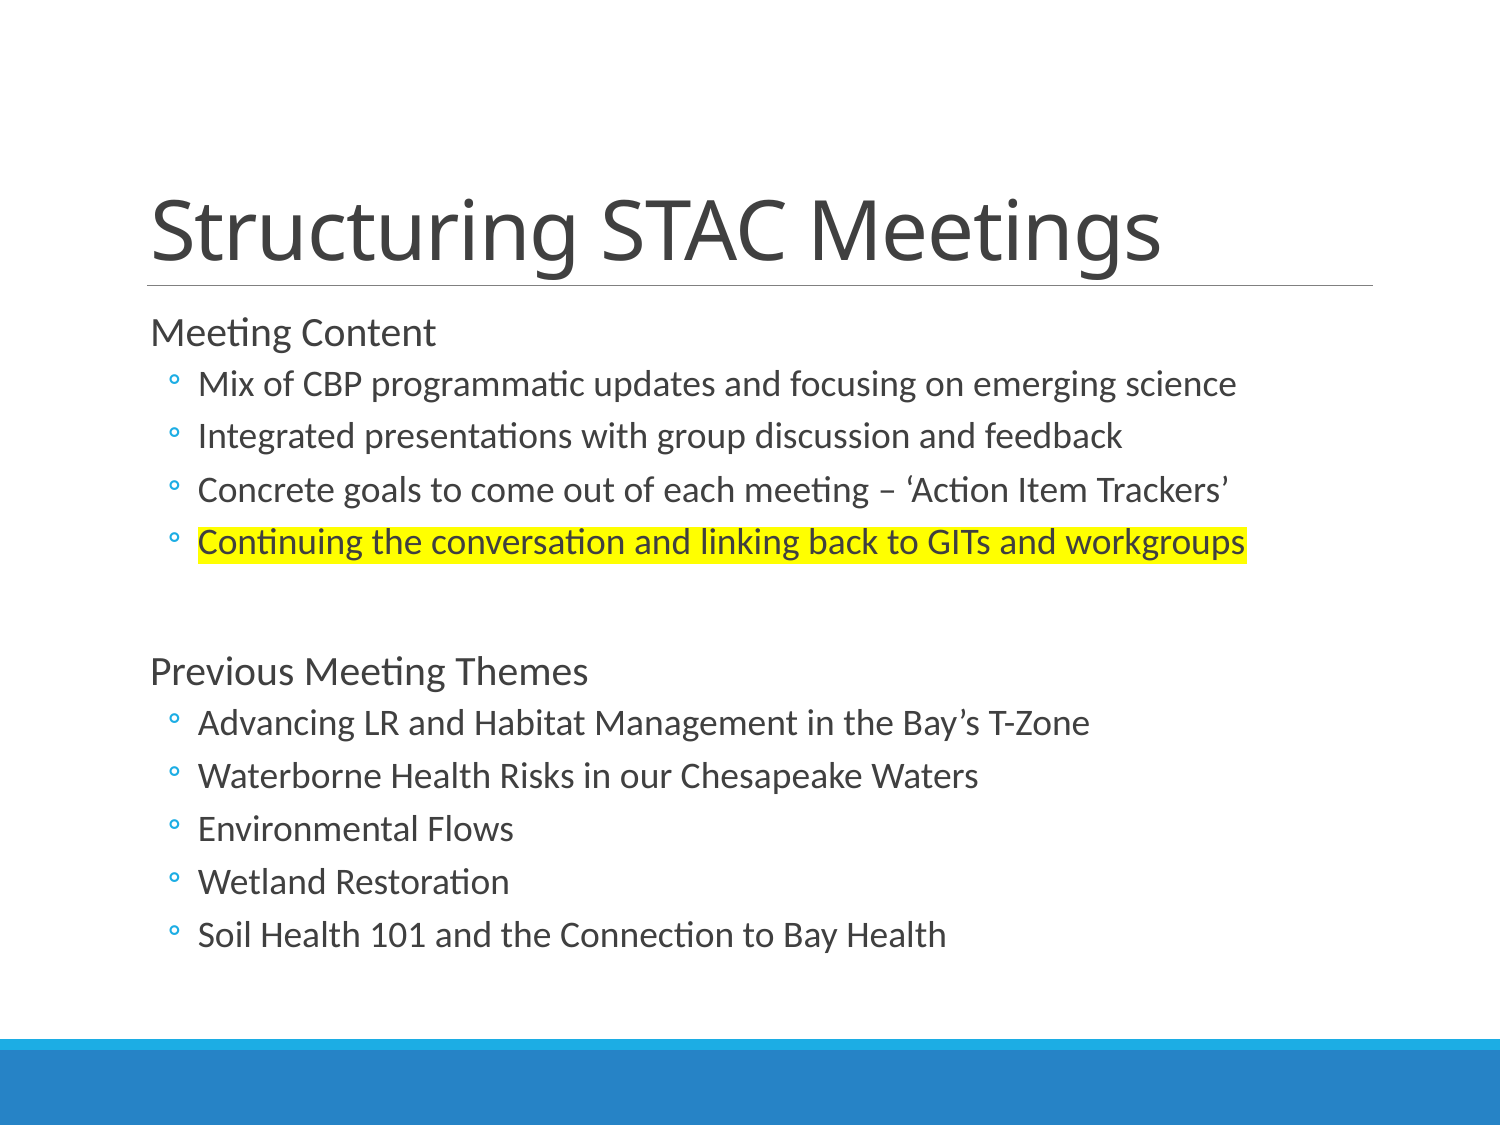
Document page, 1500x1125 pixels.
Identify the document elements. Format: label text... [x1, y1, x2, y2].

title Structuring STAC Meetings [135, 47, 1373, 285]
list Meeting Content Mix of CBP programmatic updates and focusing on emerging science Integrated presentations with group discussion and feedback Concrete goals to come out of each meeting – ‘Action Item Trackers’ Continuing the conversation and linking back to GITs and workgroups Previous Meeting Themes Advancing LR and Habitat Management in the Bay’s T-Zone Waterborne Health Risks in our Chesapeake Waters Environmental Flows Wetland Restoration Soil Health 101 and the Connection to Bay Health [135, 302, 1373, 963]
